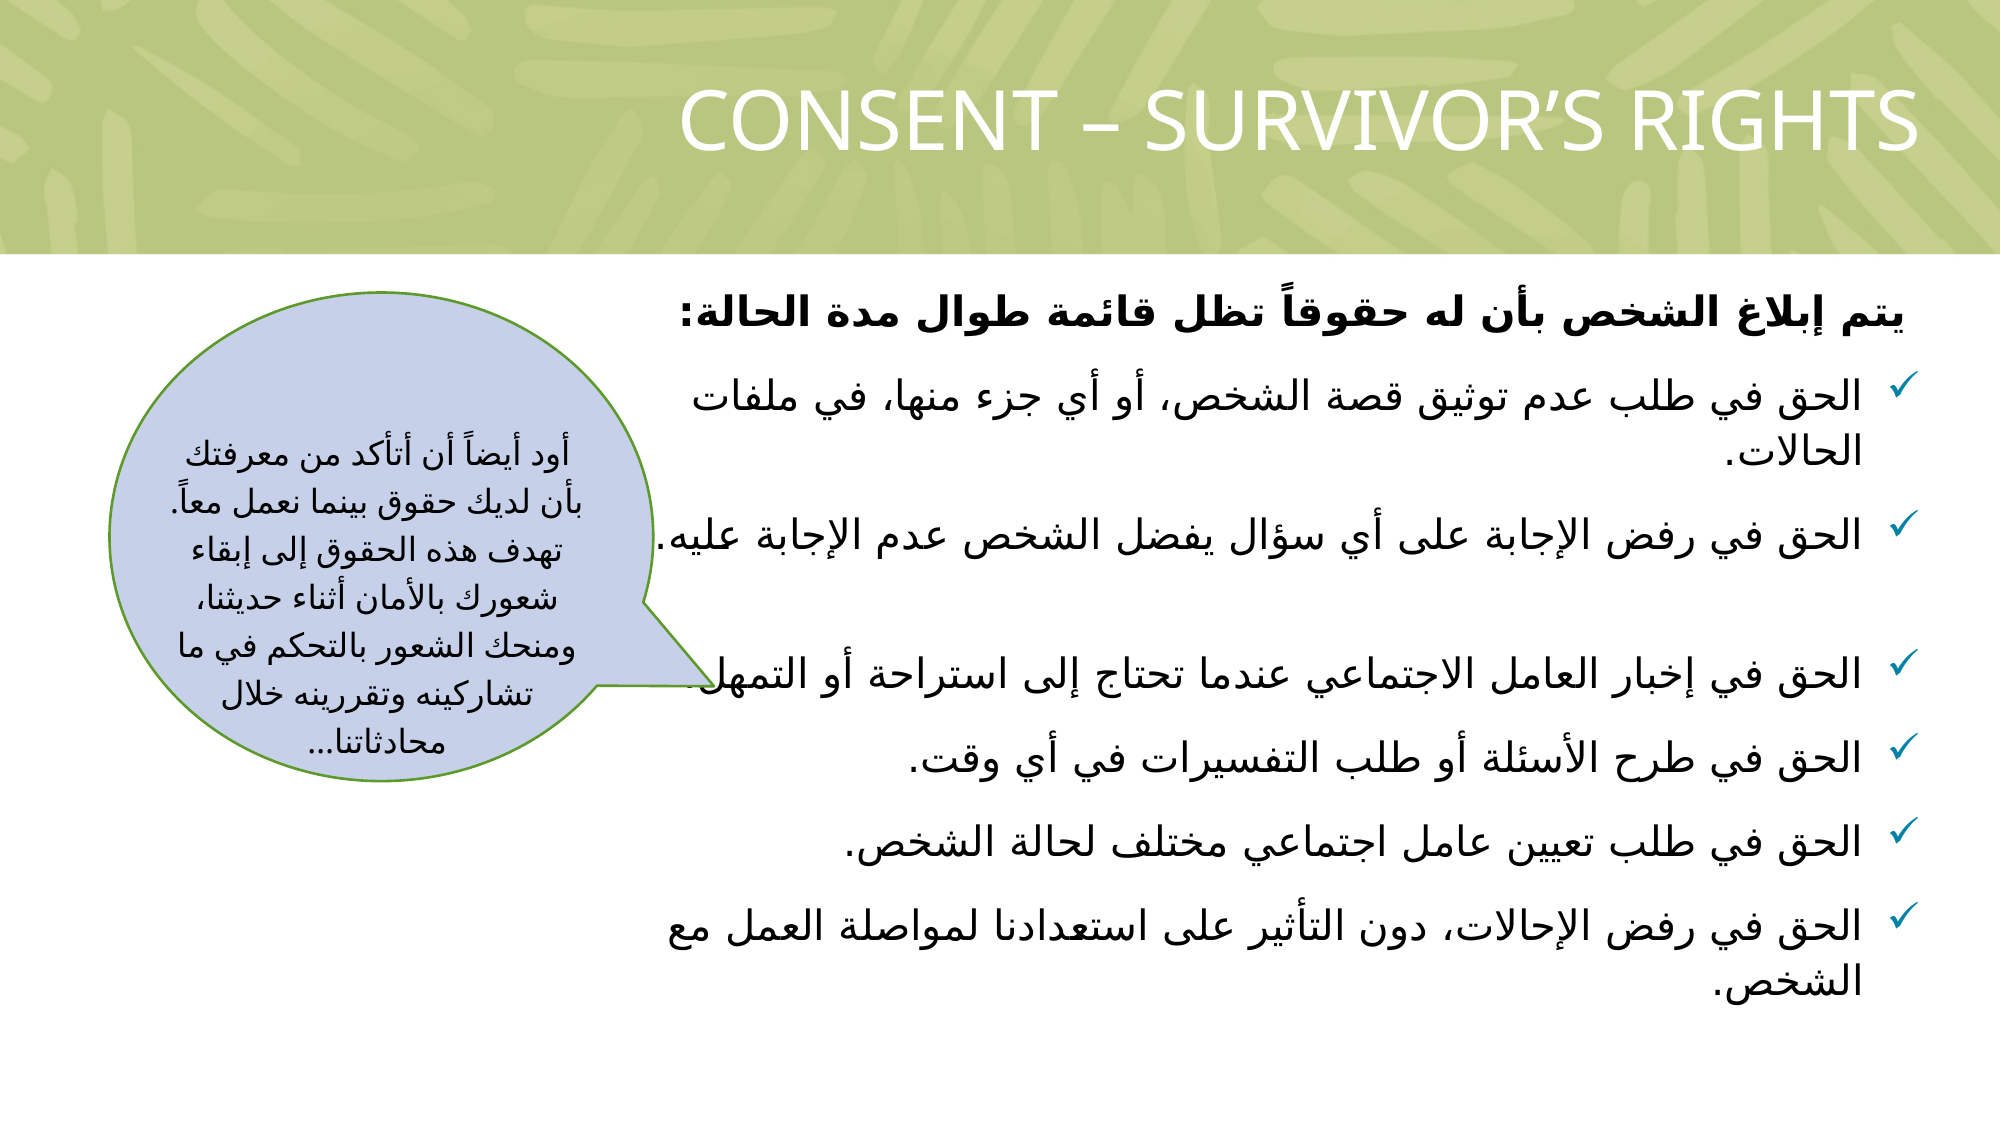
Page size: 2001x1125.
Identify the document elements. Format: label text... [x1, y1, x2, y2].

list يتم إبلاغ الشخص بأن له حقوقاً تظل قائمة طوال مدة الحالة: الحق في طلب عدم توثيق قصة الشخص، أو أي جزء منها، في ملفات الحالات. الحق في رفض الإجابة على أي سؤال يفضل الشخص عدم الإجابة عليه. الحق في إخبار العامل الاجتماعي عندما تحتاج إلى استراحة أو التمهل. الحق في طرح الأسئلة أو طلب التفسيرات في أي وقت. الحق في طلب تعيين عامل اجتماعي مختلف لحالة الشخص. الحق في رفض الإحالات، دون التأثير على استعدادنا لمواصلة العمل مع الشخص. [627, 271, 1929, 987]
text_box [289, 768, 474, 783]
text_box [108, 291, 716, 688]
title Consent – Survivor’s rights [61, 33, 1938, 220]
text_box أود أيضاً أن أتأكد من معرفتك بأن لديك حقوق بينما نعمل معاً. تهدف هذه الحقوق إلى إبقاء شعورك بالأمان أثناء حديثنا، ومنحك الشعور بالتحكم في ما تشاركينه وتقررينه خلال محادثاتنا… [147, 417, 607, 768]
picture [0, 0, 2000, 1125]
